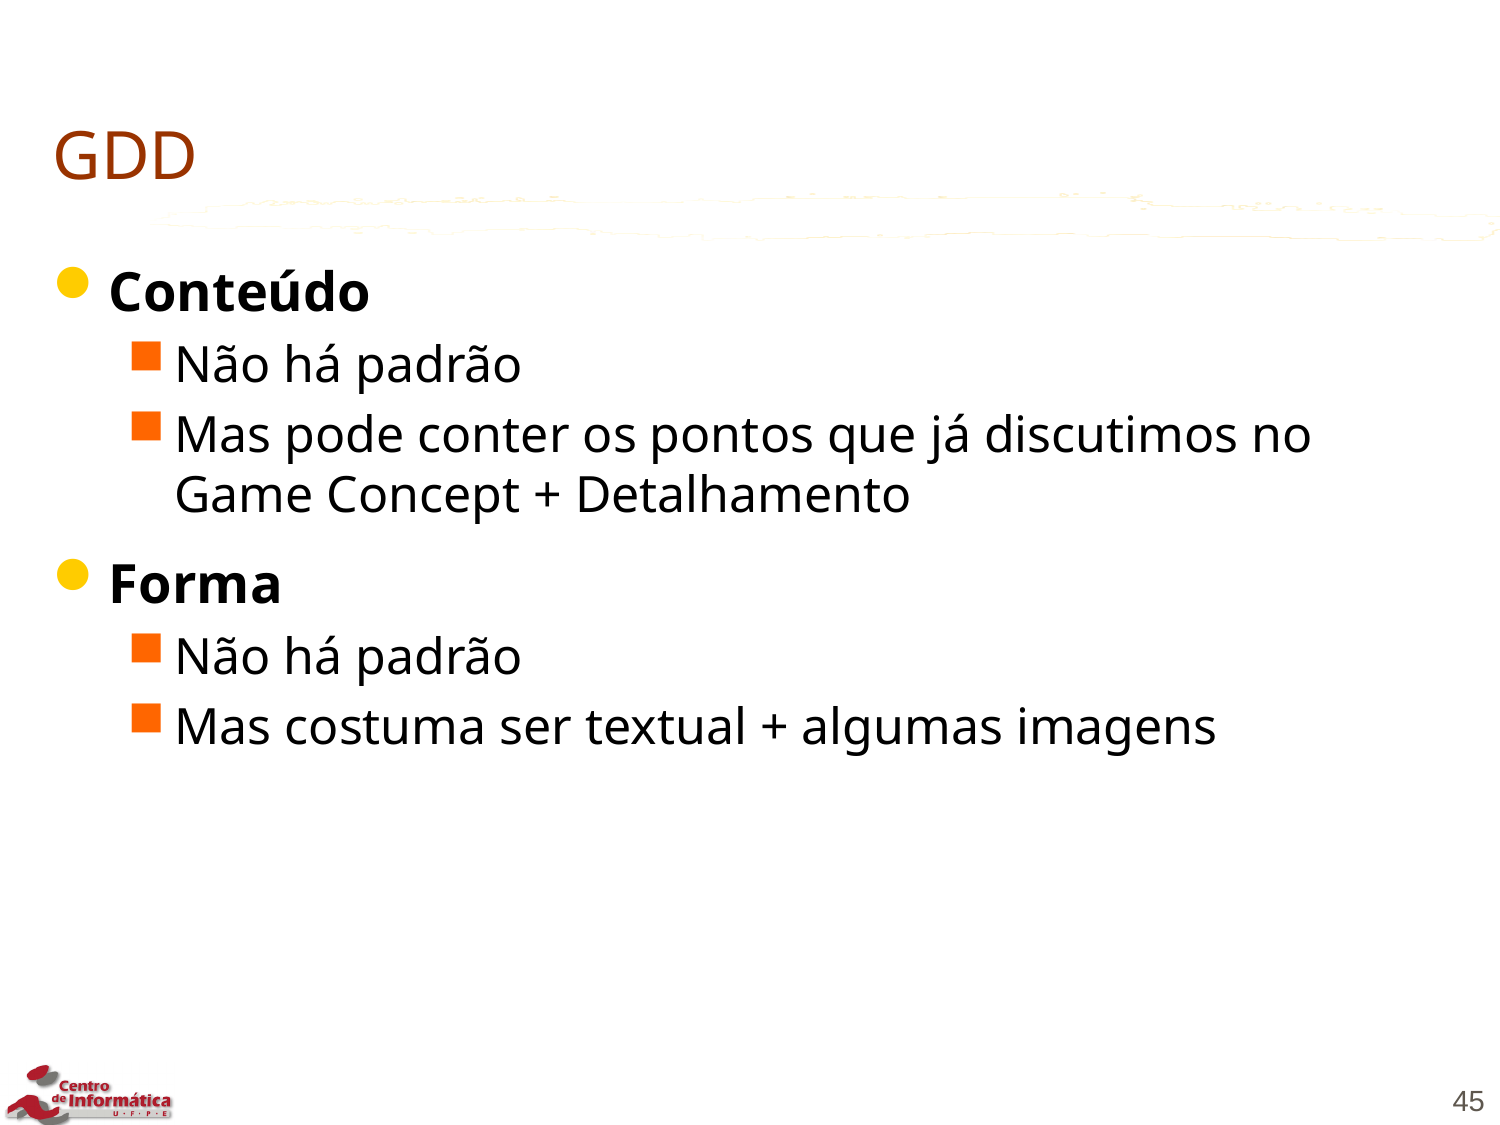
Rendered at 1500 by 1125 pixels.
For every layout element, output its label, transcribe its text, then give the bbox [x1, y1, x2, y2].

slide_number 45 [1187, 1049, 1500, 1125]
picture [0, 1062, 175, 1125]
title GDD [37, 12, 1434, 200]
list Conteúdo Não há padrão Mas pode conter os pontos que já discutimos no Game Concept + Detalhamento Forma Não há padrão Mas costuma ser textual + algumas imagens [37, 249, 1475, 1025]
